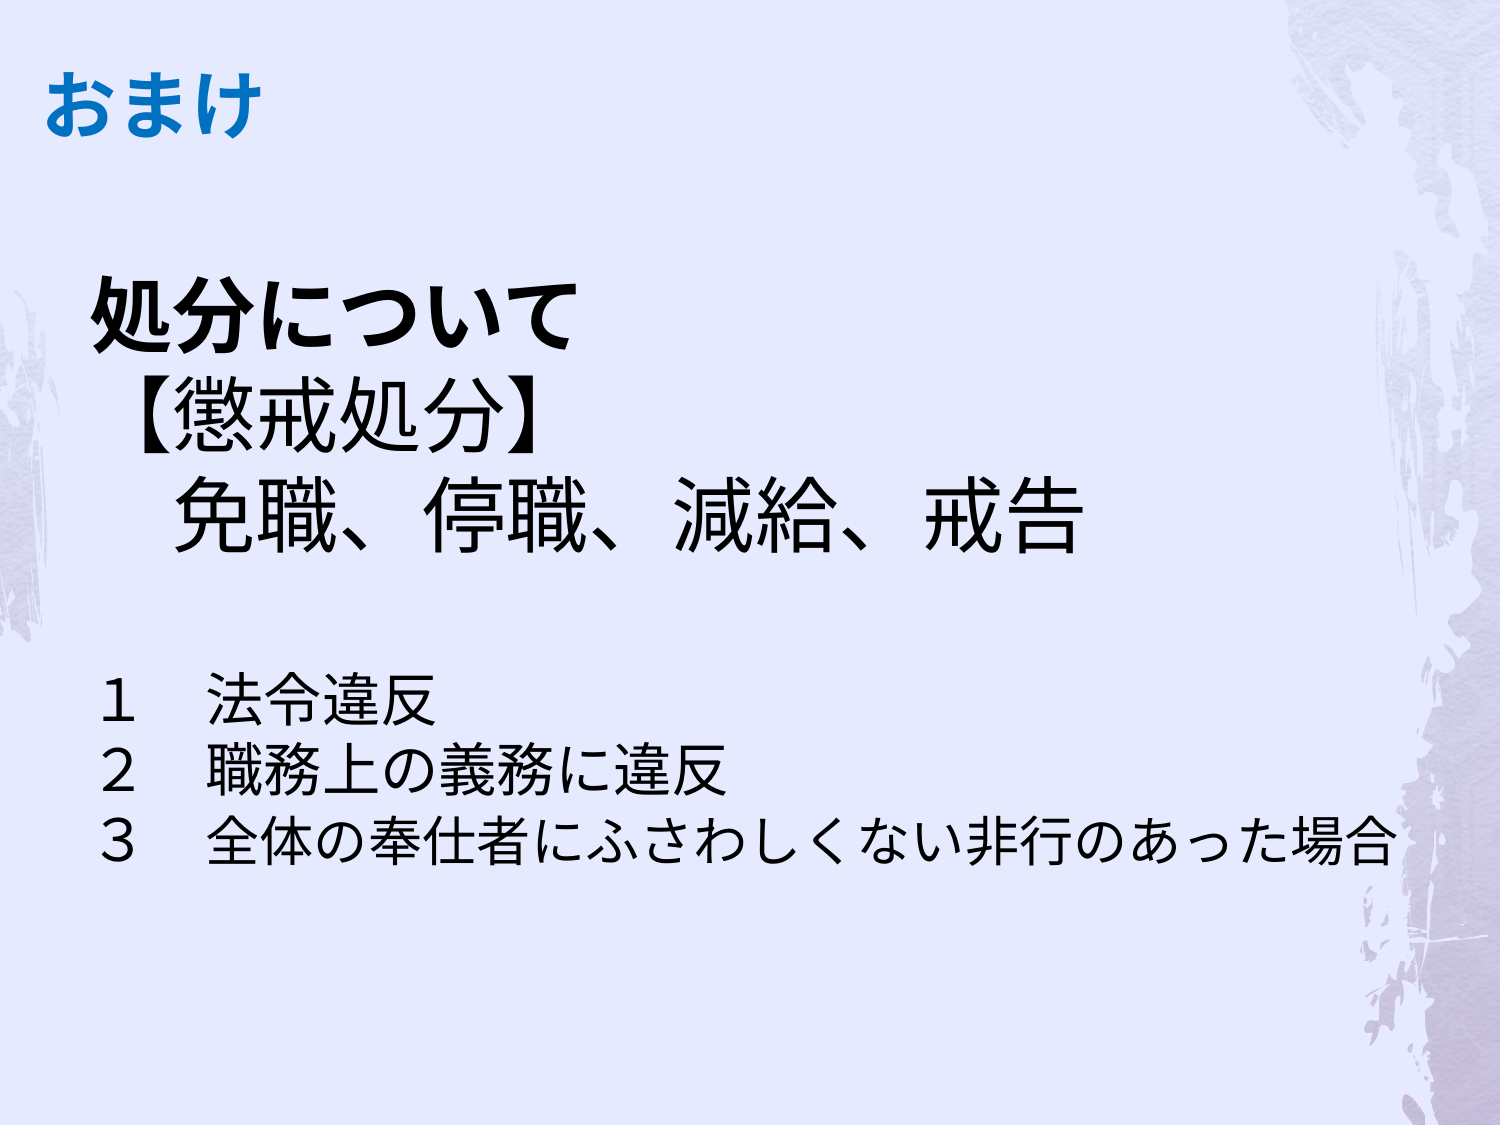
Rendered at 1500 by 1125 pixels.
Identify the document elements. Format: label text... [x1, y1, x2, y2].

text_box 処分について 【懲戒処分】 免職、停職、減給、戒告 １ 法令違反 ２ 職務上の義務に違反 ３ 全体の奉仕者にふさわしくない非行のあった場合 [74, 255, 1447, 880]
text_box おまけ [41, 45, 1392, 149]
